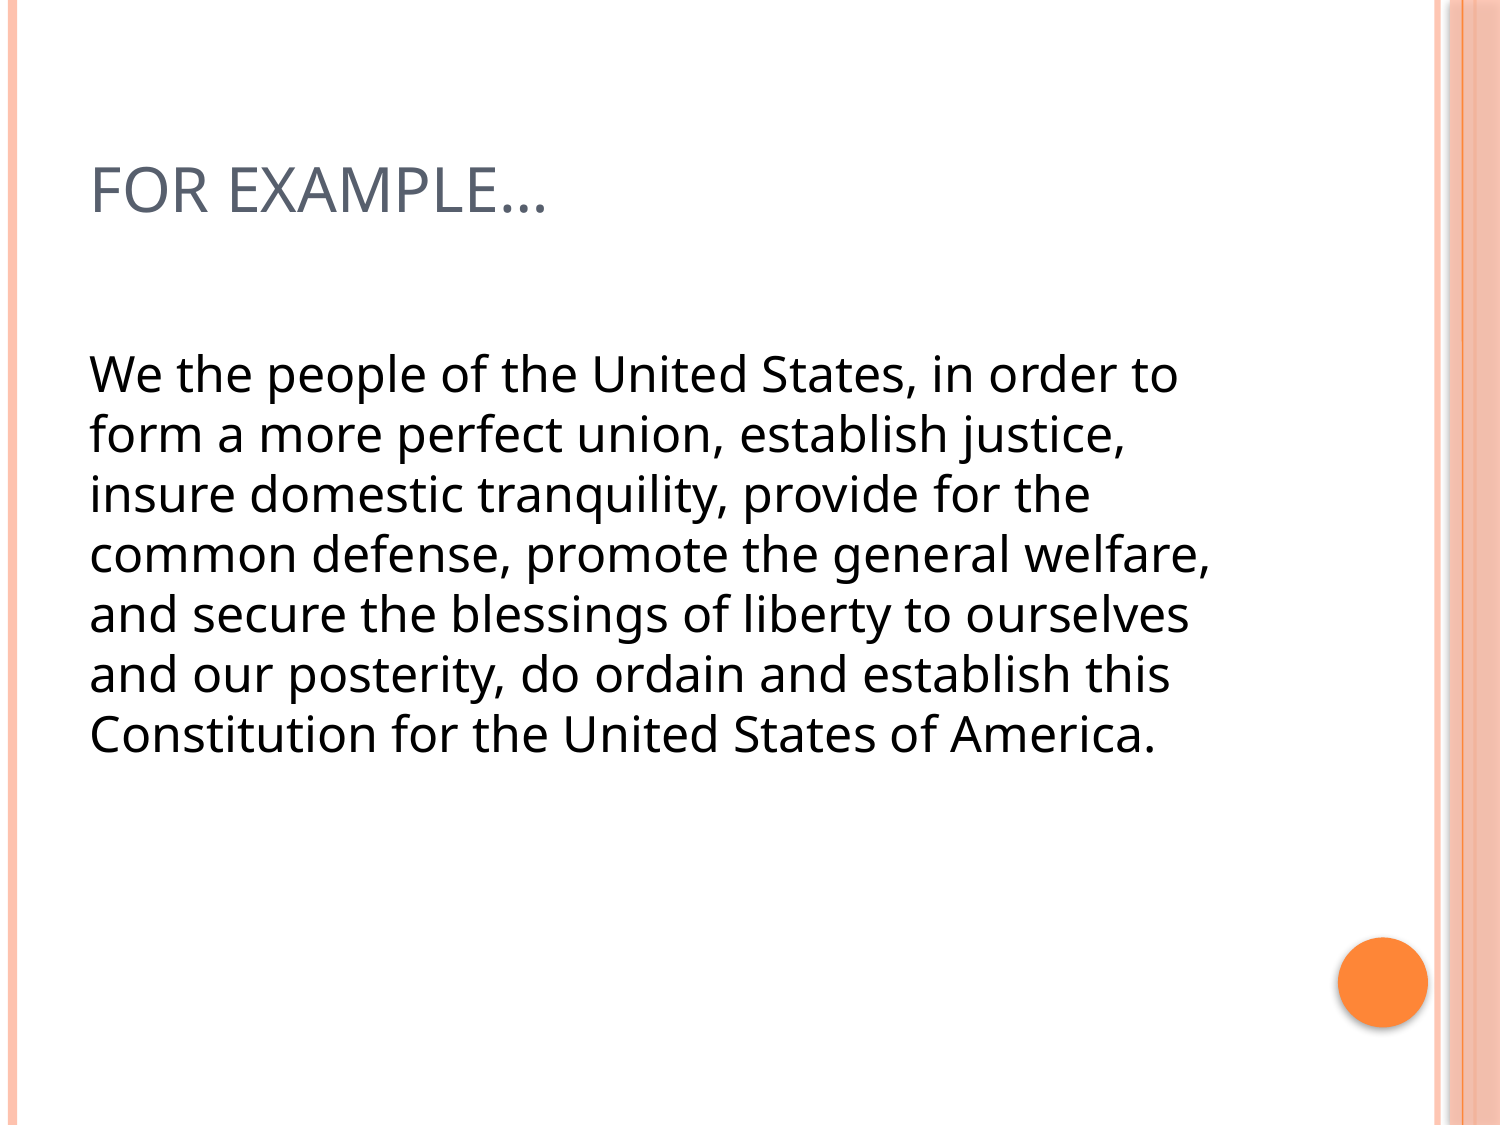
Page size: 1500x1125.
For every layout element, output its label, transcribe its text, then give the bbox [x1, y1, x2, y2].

title For example… [75, 45, 1300, 233]
list We the people of the United States, in order to form a more perfect union, establish justice, insure domestic tranquility, provide for the common defense, promote the general welfare, and secure the blessings of liberty to ourselves and our posterity, do ordain and establish this Constitution for the United States of America. [75, 262, 1300, 1062]
